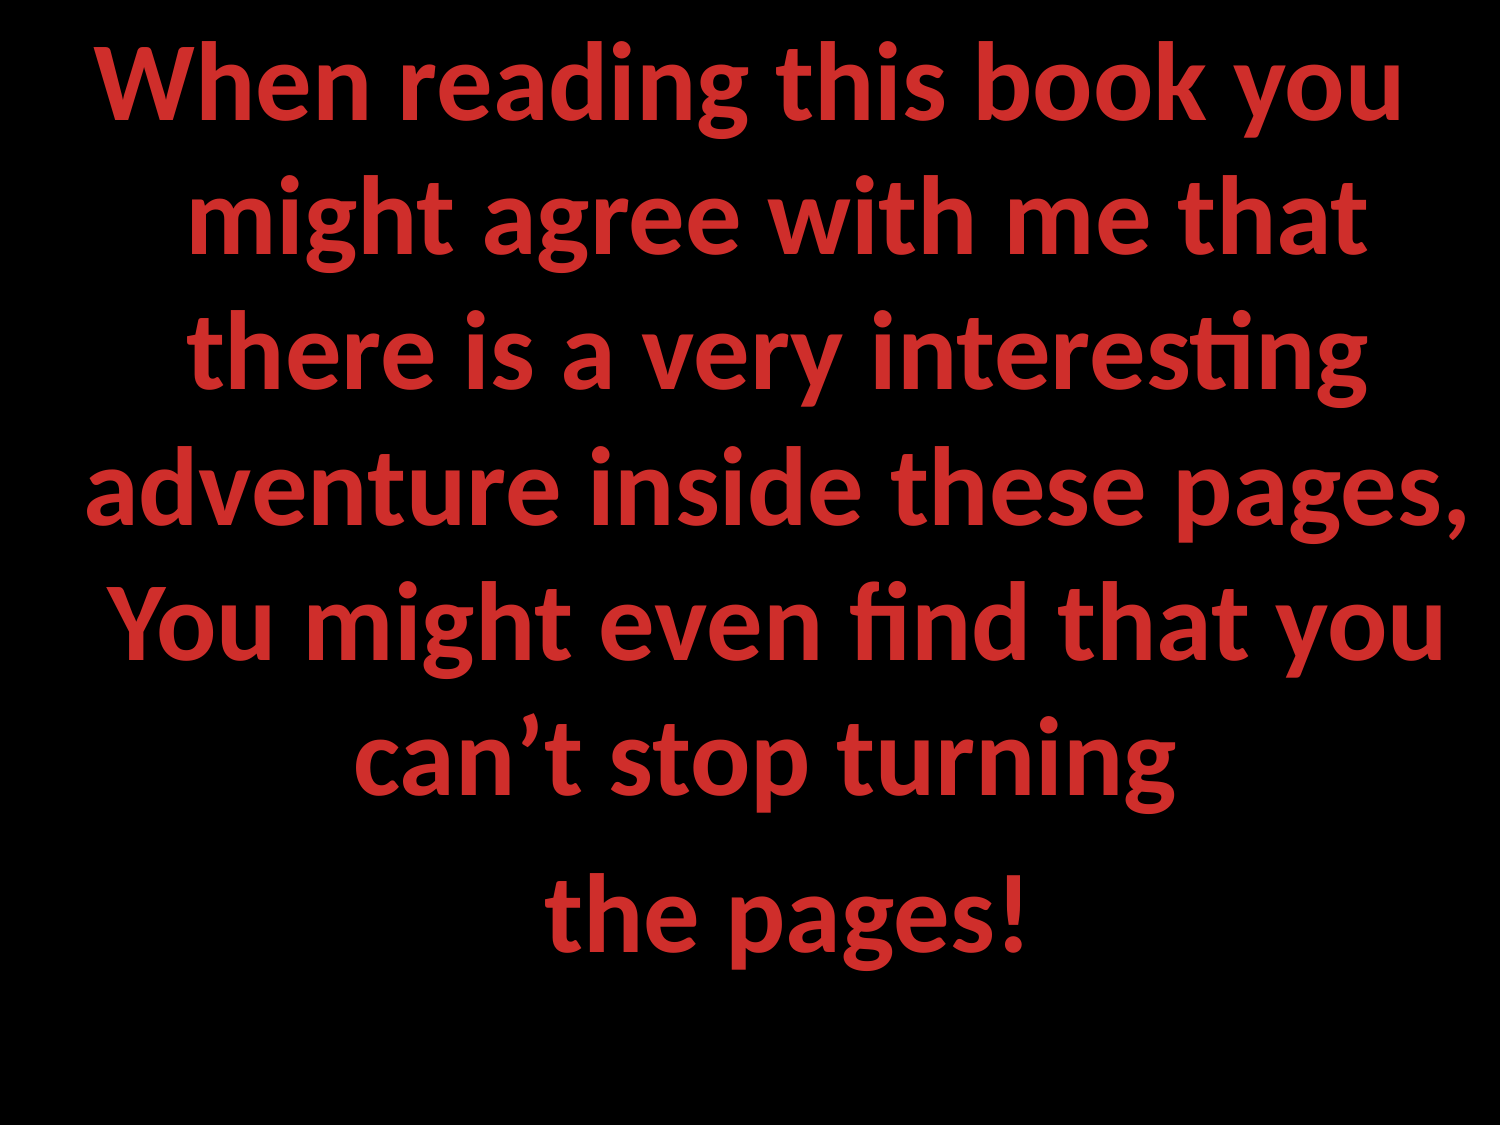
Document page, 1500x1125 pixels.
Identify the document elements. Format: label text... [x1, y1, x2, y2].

list When reading this book you might agree with me that there is a very interesting adventure inside these pages, You might even find that you can’t stop turning the pages! [0, 0, 1500, 1125]
